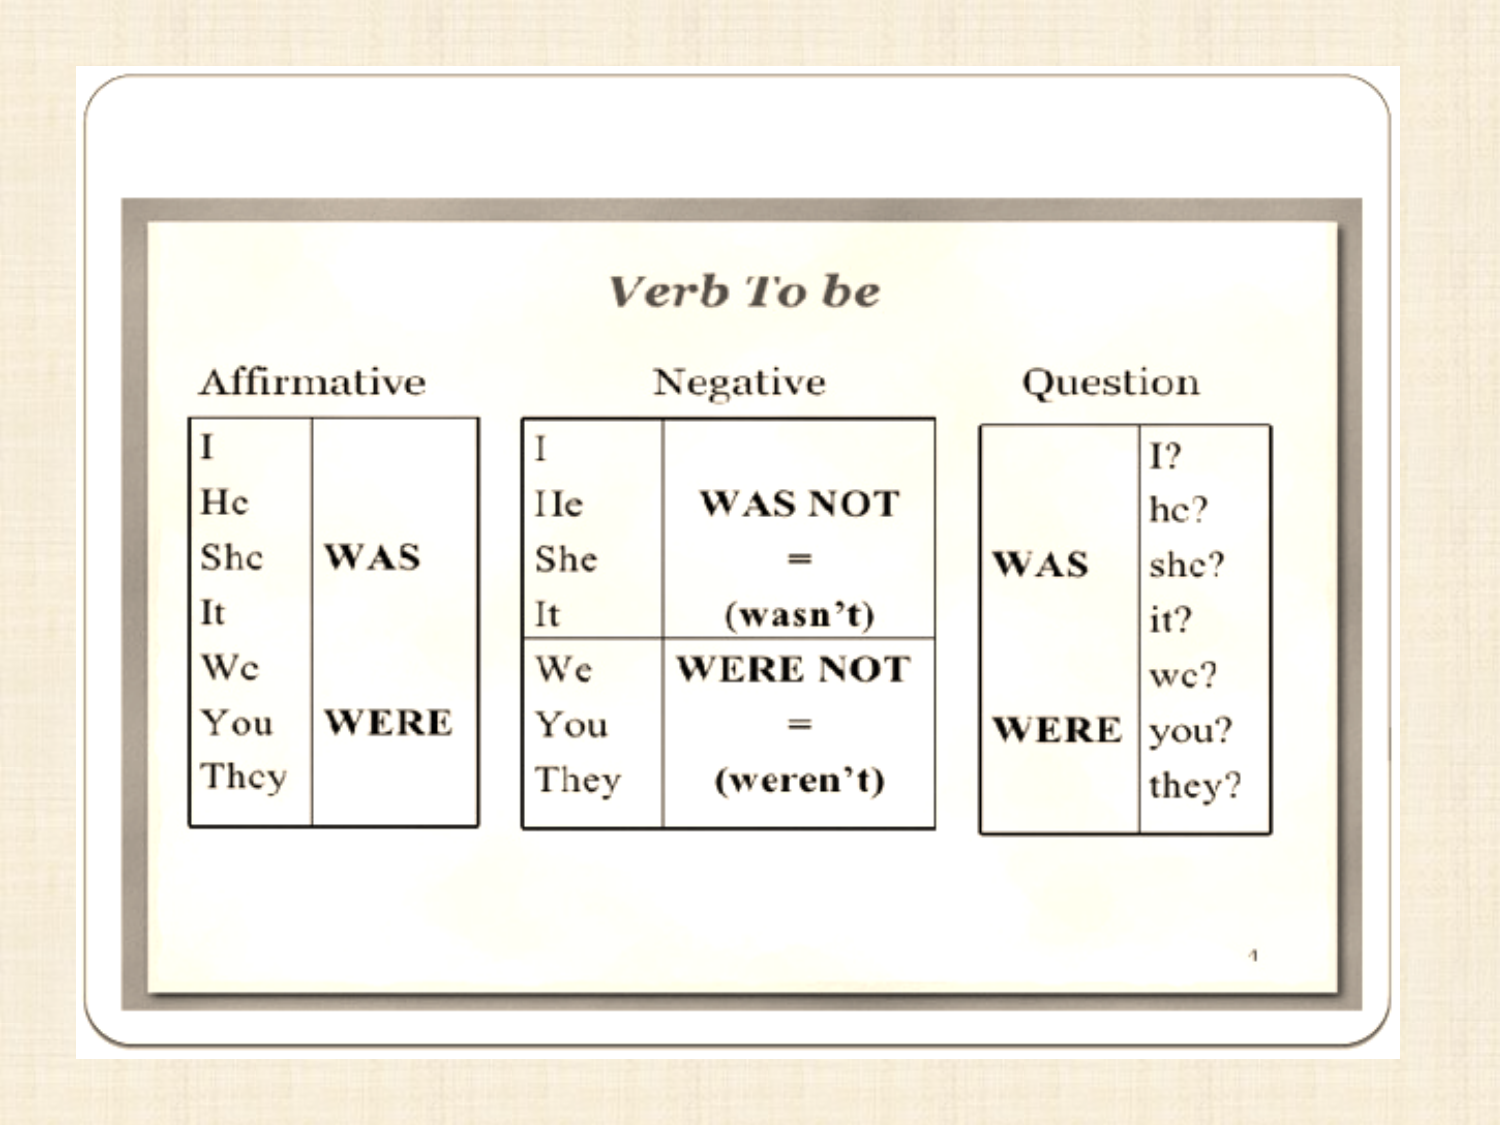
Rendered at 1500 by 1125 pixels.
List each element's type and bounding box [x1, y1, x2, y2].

picture [76, 66, 1400, 1059]
